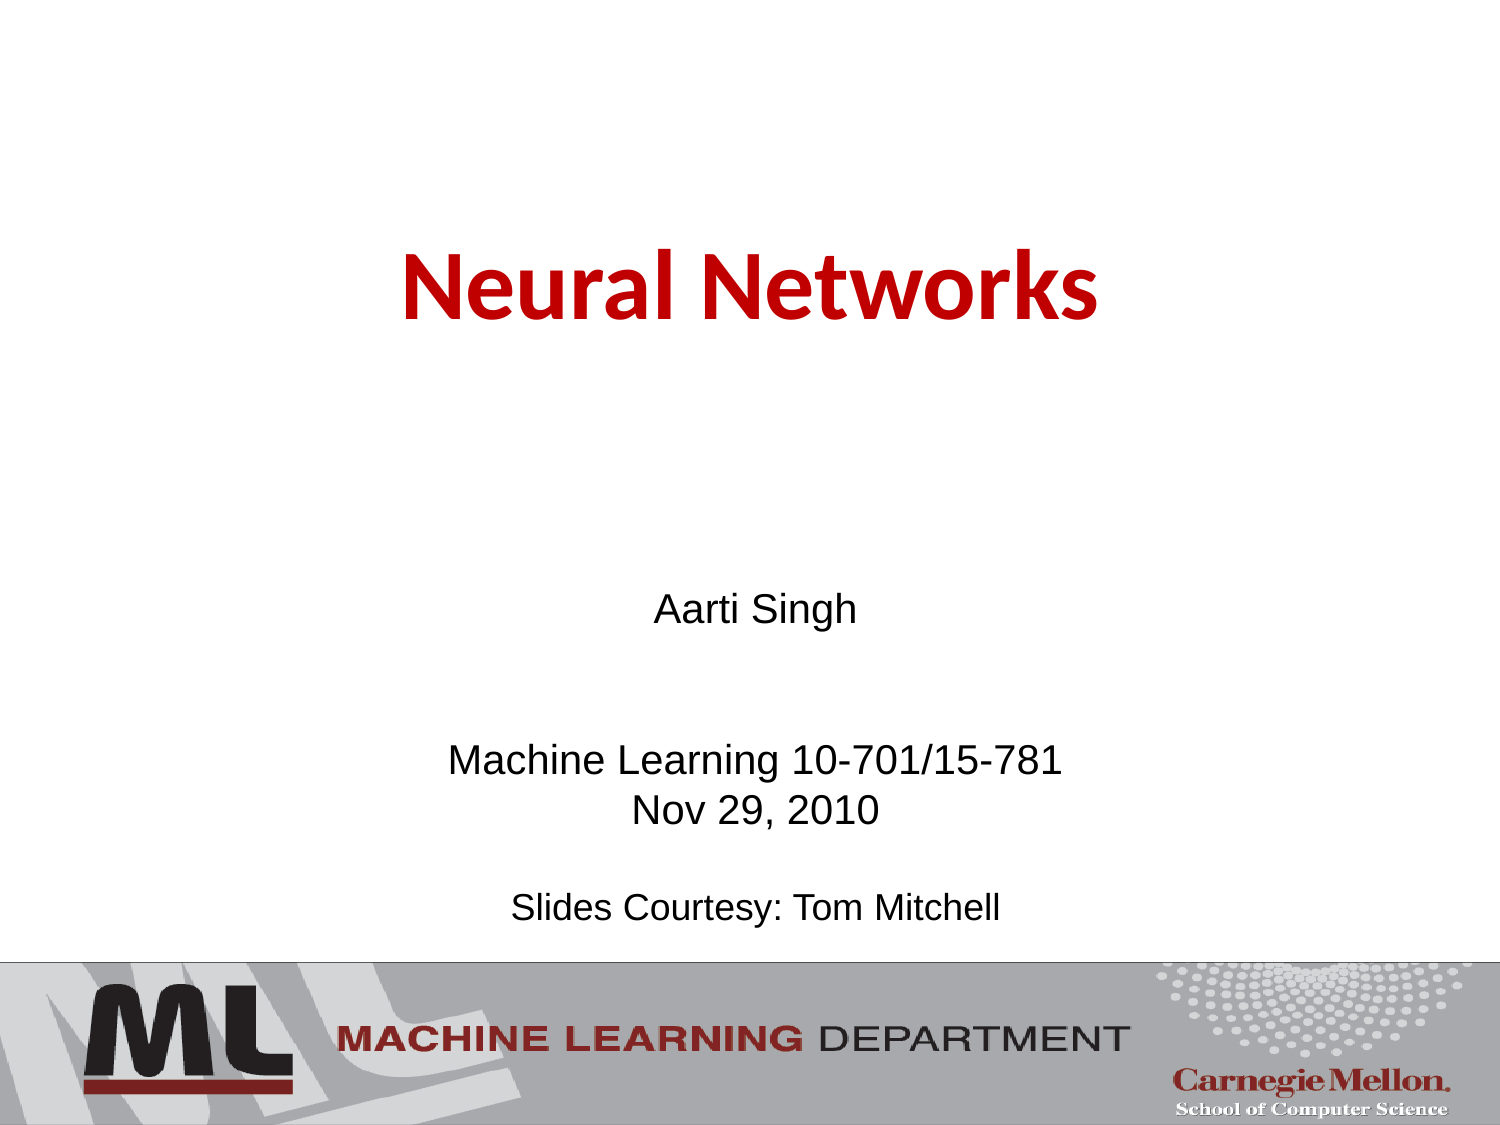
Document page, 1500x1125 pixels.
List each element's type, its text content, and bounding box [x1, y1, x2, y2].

title Neural Networks [50, 158, 1450, 400]
text_box Aarti Singh Machine Learning 10-701/15-781 Nov 29, 2010 Slides Courtesy: Tom Mitchell [432, 574, 1079, 935]
picture [0, 962, 1500, 1125]
